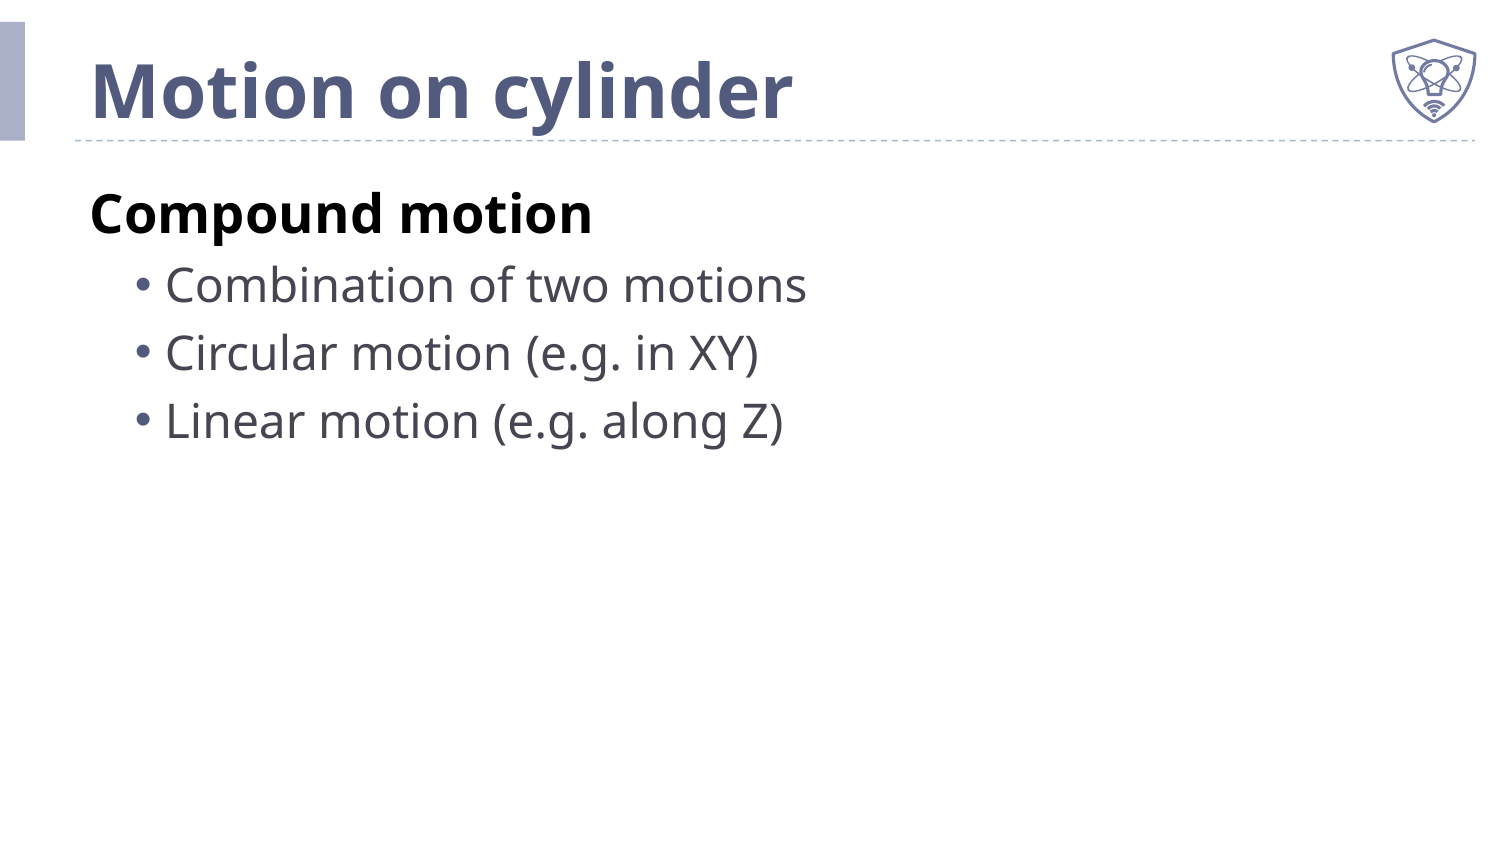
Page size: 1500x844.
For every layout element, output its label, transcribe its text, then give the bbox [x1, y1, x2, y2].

title Motion on cylinder [75, 18, 1475, 141]
